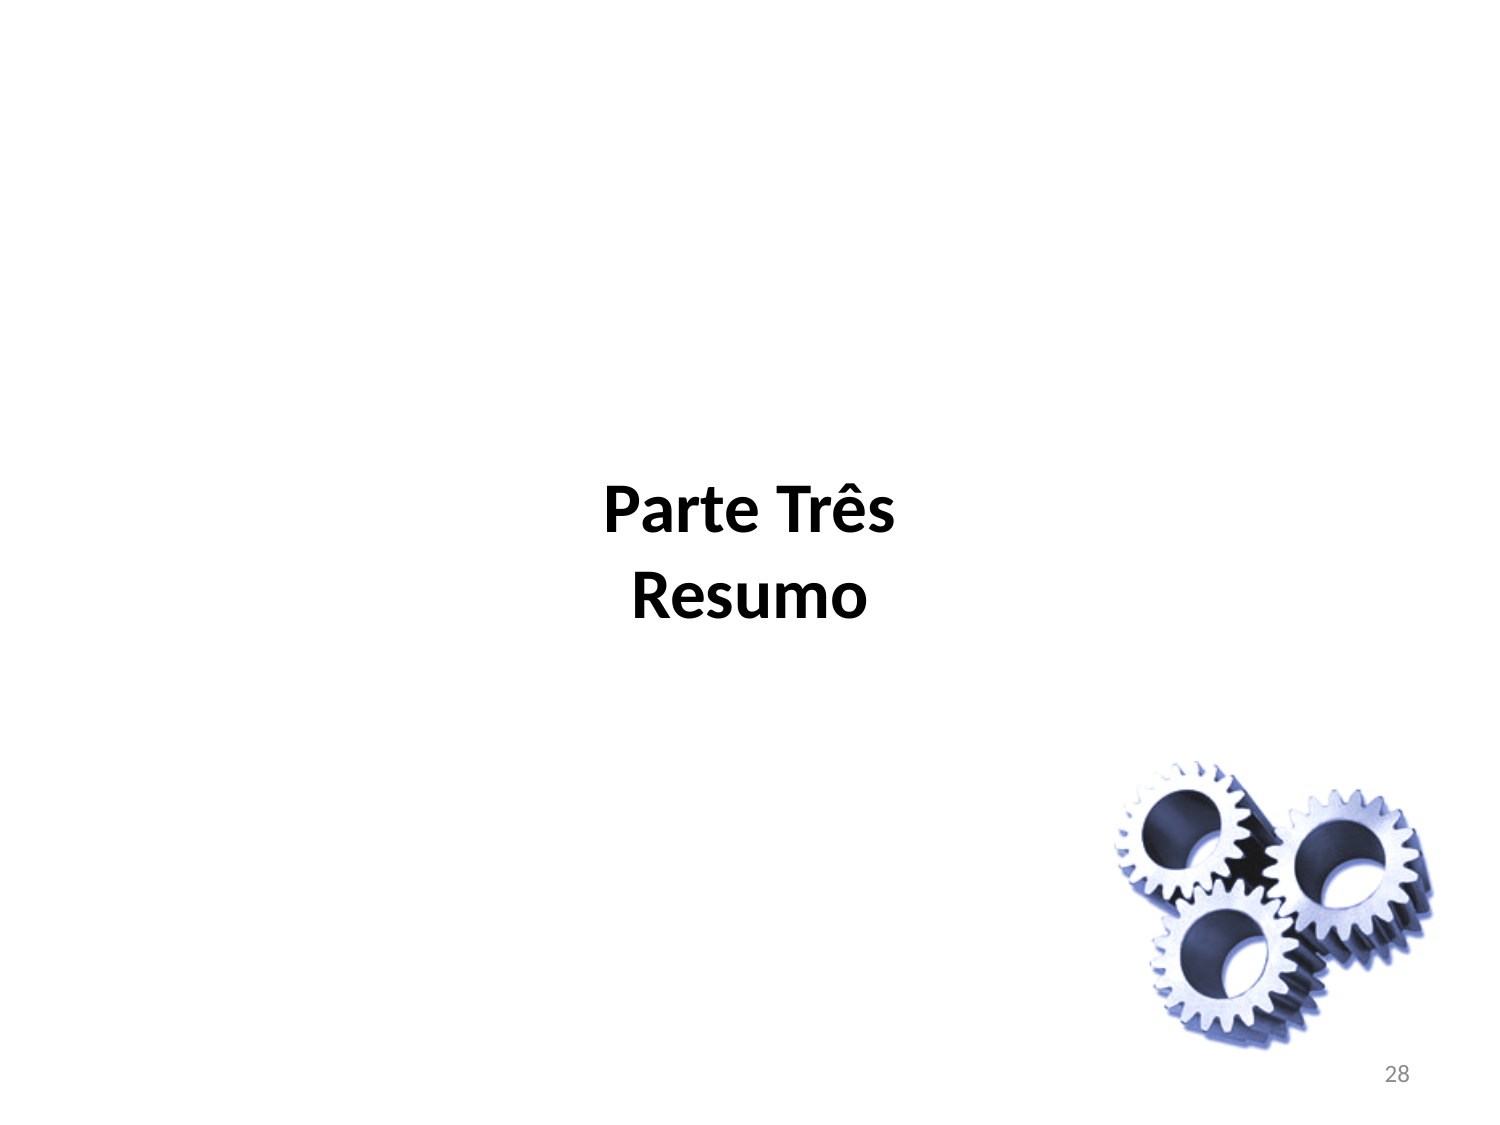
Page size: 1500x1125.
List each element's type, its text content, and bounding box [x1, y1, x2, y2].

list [1112, 761, 1436, 1052]
title Parte Três Resumo [75, 453, 1425, 641]
slide_number 28 [1074, 1042, 1425, 1103]
